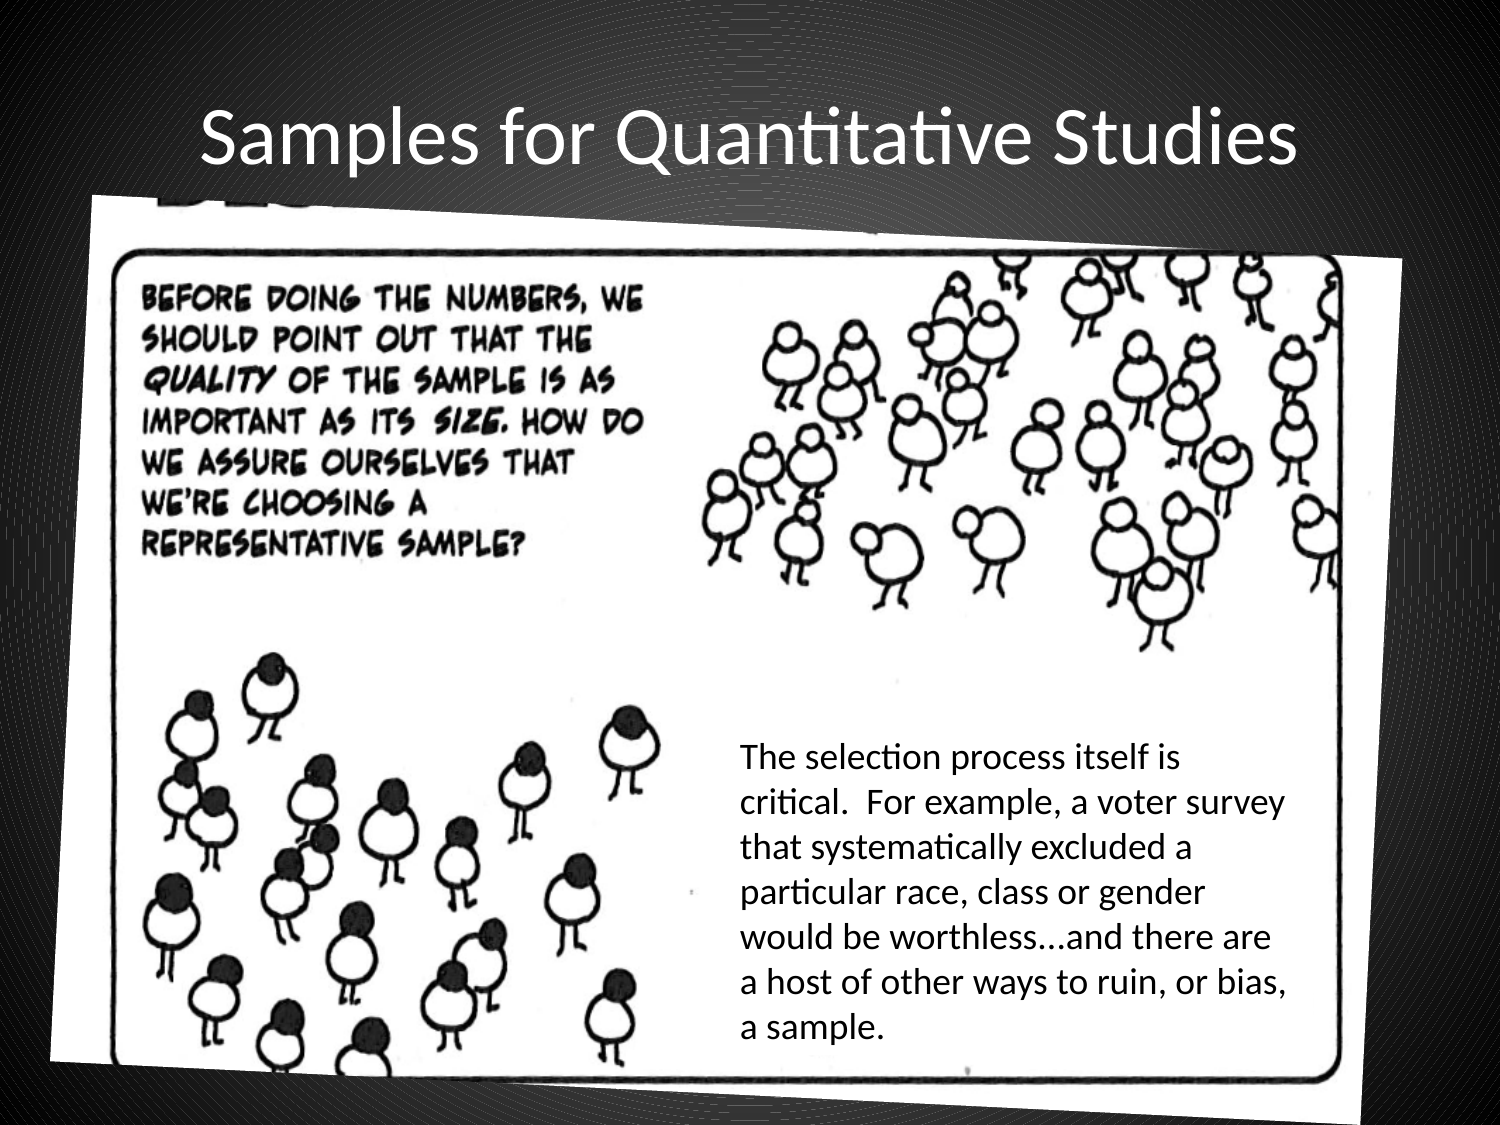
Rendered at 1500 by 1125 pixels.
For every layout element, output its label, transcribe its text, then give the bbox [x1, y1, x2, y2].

picture [50, 194, 1403, 1125]
title Samples for Quantitative Studies [112, 37, 1388, 225]
